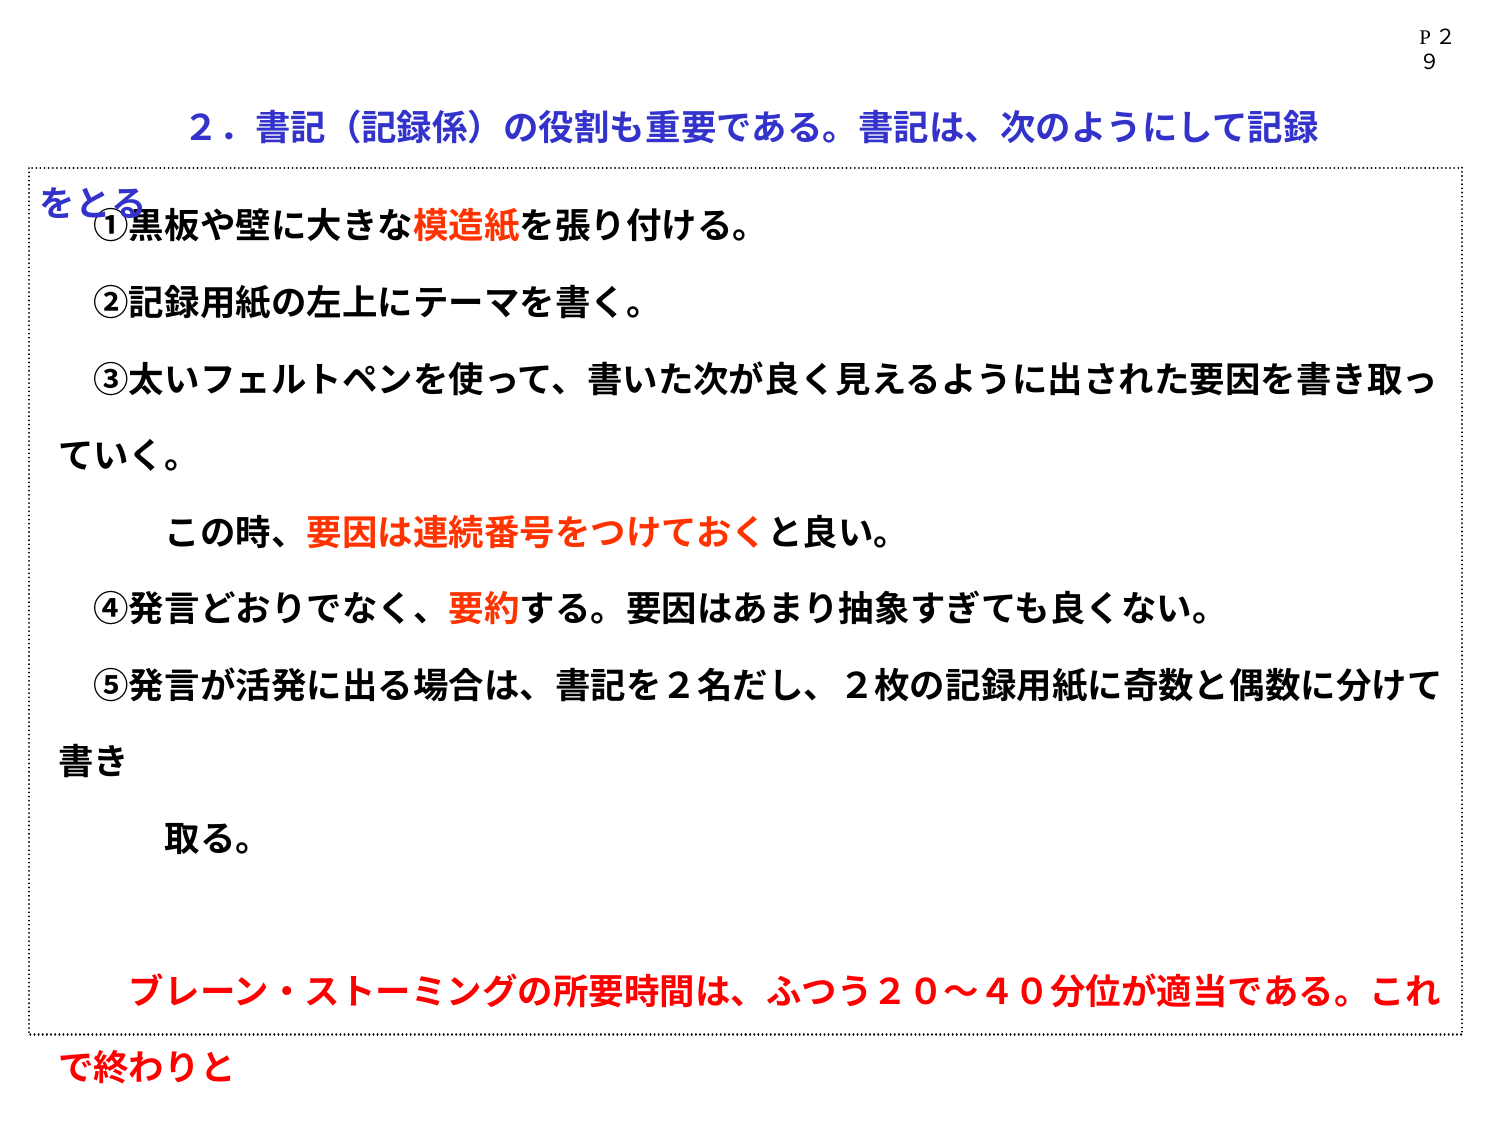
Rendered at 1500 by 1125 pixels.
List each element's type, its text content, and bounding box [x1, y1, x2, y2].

text_box ２．書記（記録係）の役割も重要である。書記は、次のようにして記録をとる [25, 59, 1347, 232]
text_box P２９ [1404, 16, 1486, 82]
text_box [28, 232, 43, 1035]
text_box ①黒板や壁に大きな模造紙を張り付ける。 ②記録用紙の左上にテーマを書く。 ③太いフェルトペンを使って、書いた次が良く見えるように出された要因を書き取っていく。 この時、要因は連続番号をつけておくと良い。 ④発言どおりでなく、要約する。要因はあまり抽象すぎても良くない。 ⑤発言が活発に出る場合は、書記を２名だし、２枚の記録用紙に奇数と偶数に分けて書き 取る。 ブレーン・ストーミングの所要時間は、ふつう２０～４０分位が適当である。これで終わりと 思ったら、リーダーは参加者に終了を告げて、要因（又はアイデア）の整理に移る。 [43, 162, 1462, 1125]
